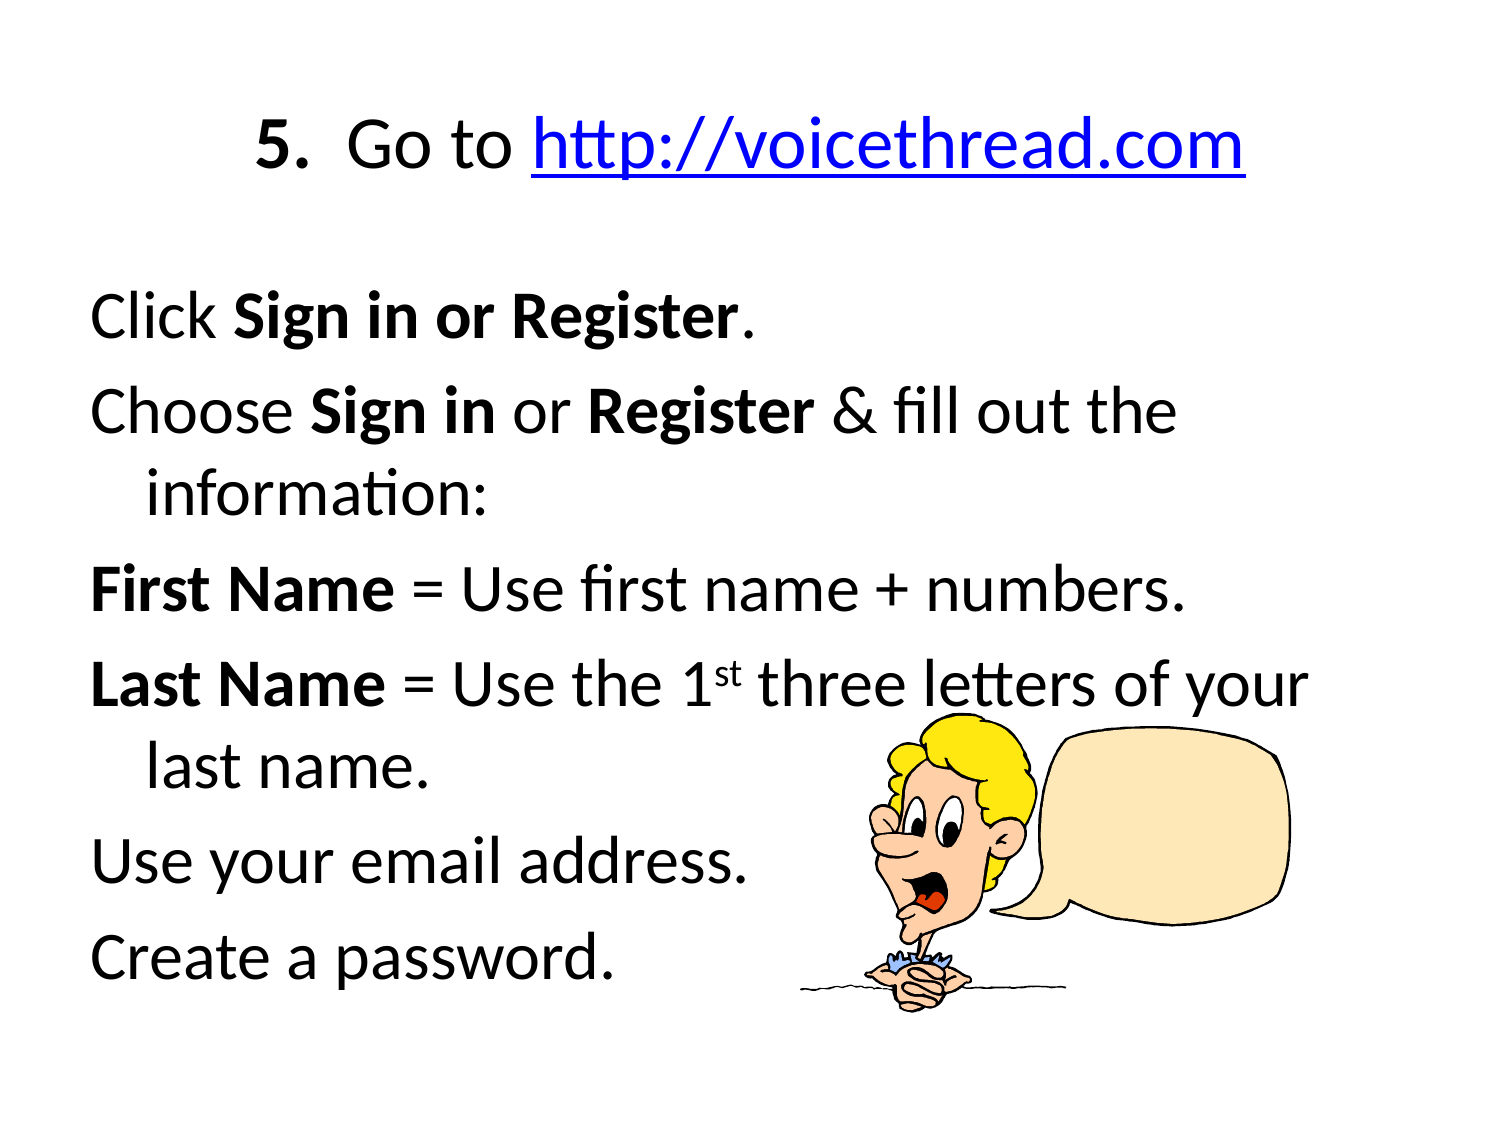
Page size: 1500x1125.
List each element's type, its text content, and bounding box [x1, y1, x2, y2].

picture [799, 712, 1293, 1013]
list Click Sign in or Register. Choose Sign in or Register & fill out the information: First Name = Use first name + numbers. Last Name = Use the 1st three letters of your last name. Use your email address. Create a password. [75, 262, 1425, 1005]
title 5. Go to http://voicethread.com [75, 45, 1425, 233]
